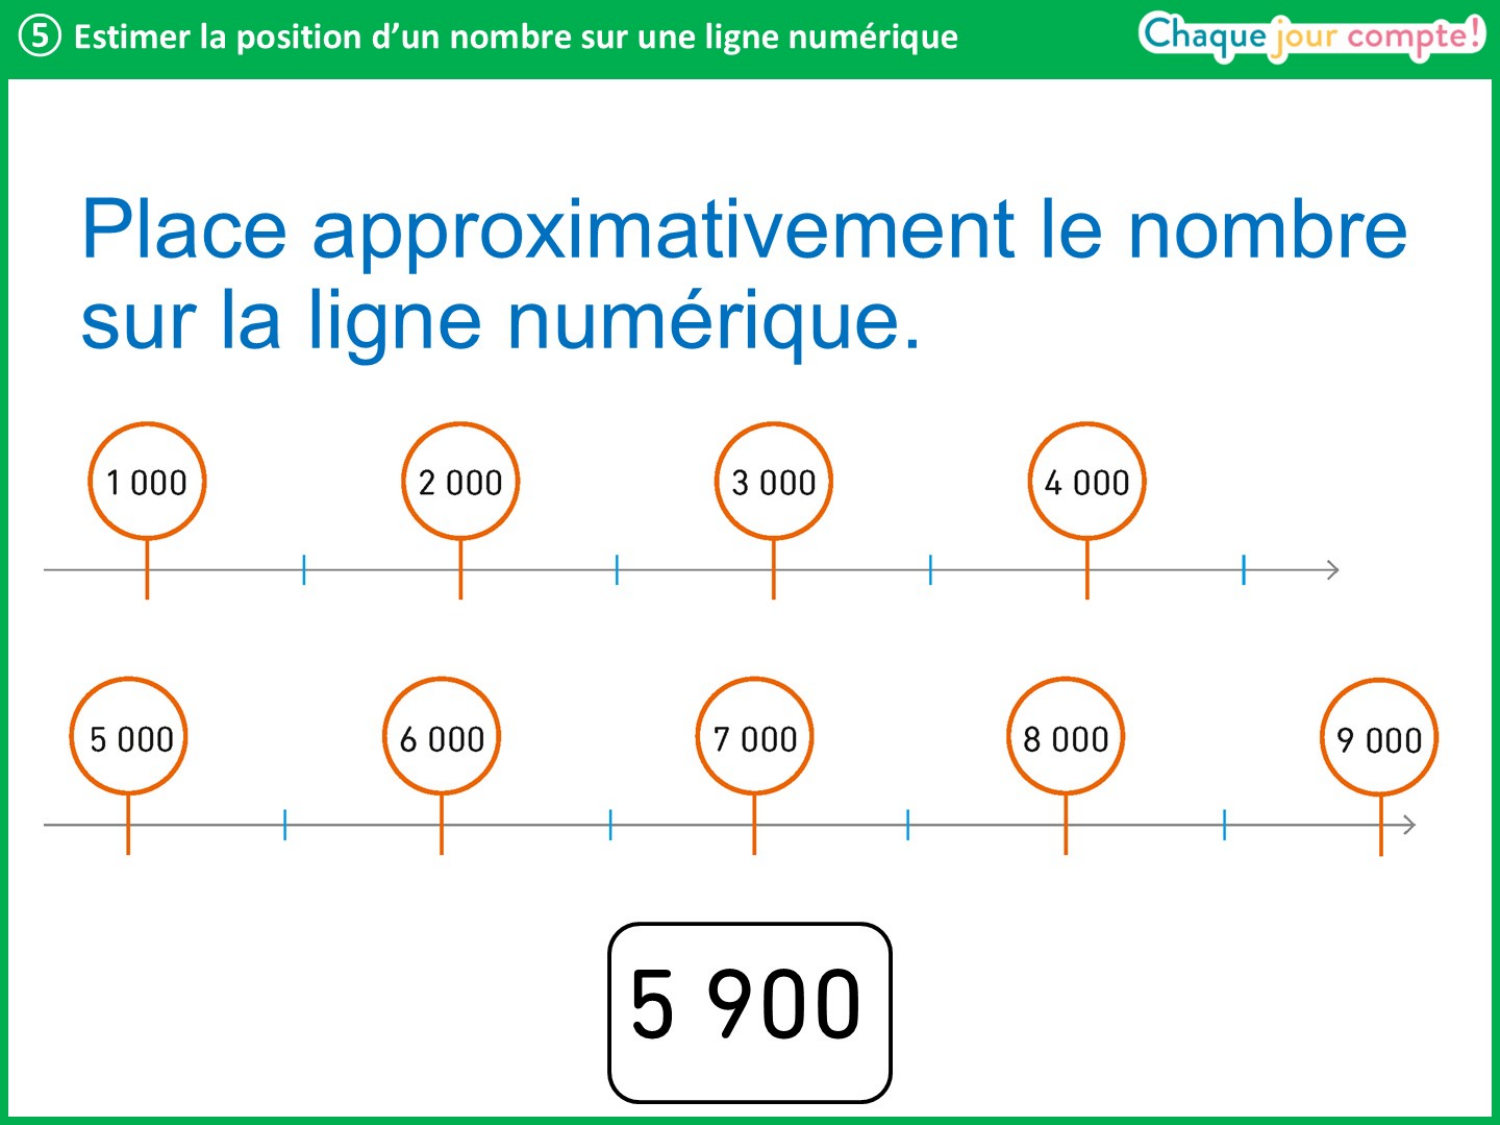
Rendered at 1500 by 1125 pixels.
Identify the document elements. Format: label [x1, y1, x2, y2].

list [0, 0, 1500, 1125]
